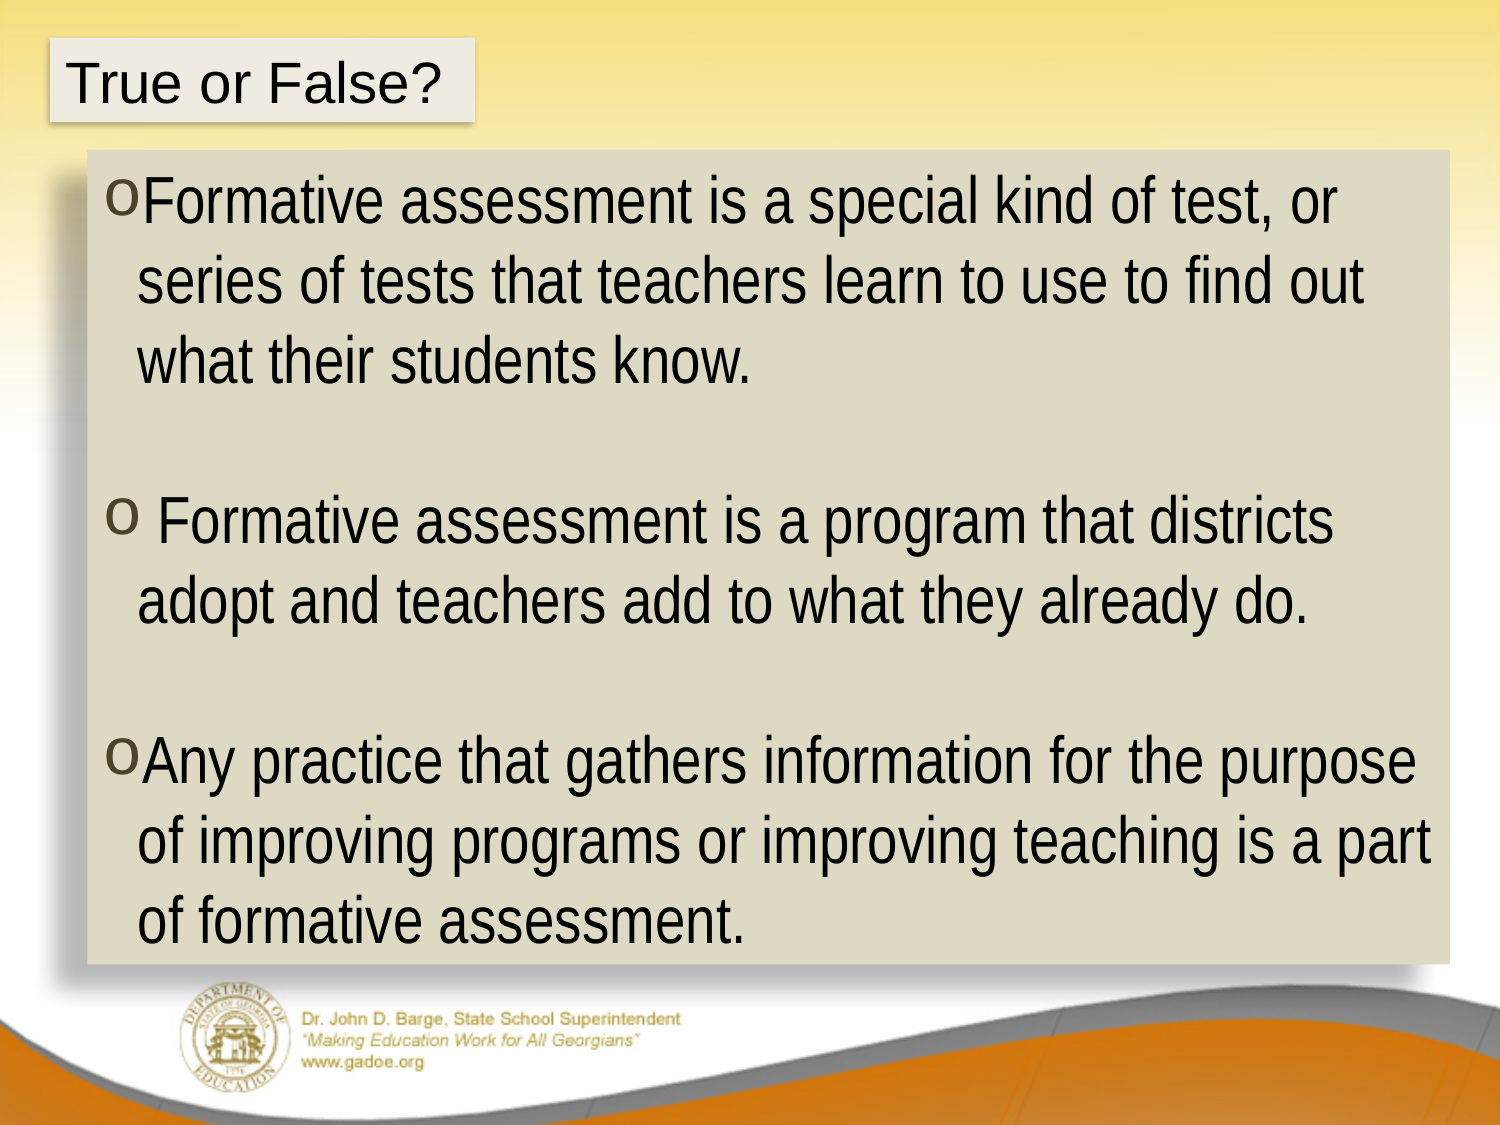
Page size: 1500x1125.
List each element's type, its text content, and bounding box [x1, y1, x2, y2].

text_box True or False? [50, 37, 475, 123]
text_box Formative assessment is a special kind of test, or series of tests that teachers learn to use to find out what their students know. Formative assessment is a program that districts adopt and teachers add to what they already do. Any practice that gathers information for the purpose of improving programs or improving teaching is a part of formative assessment. [87, 149, 1450, 965]
picture [0, 0, 1500, 1125]
